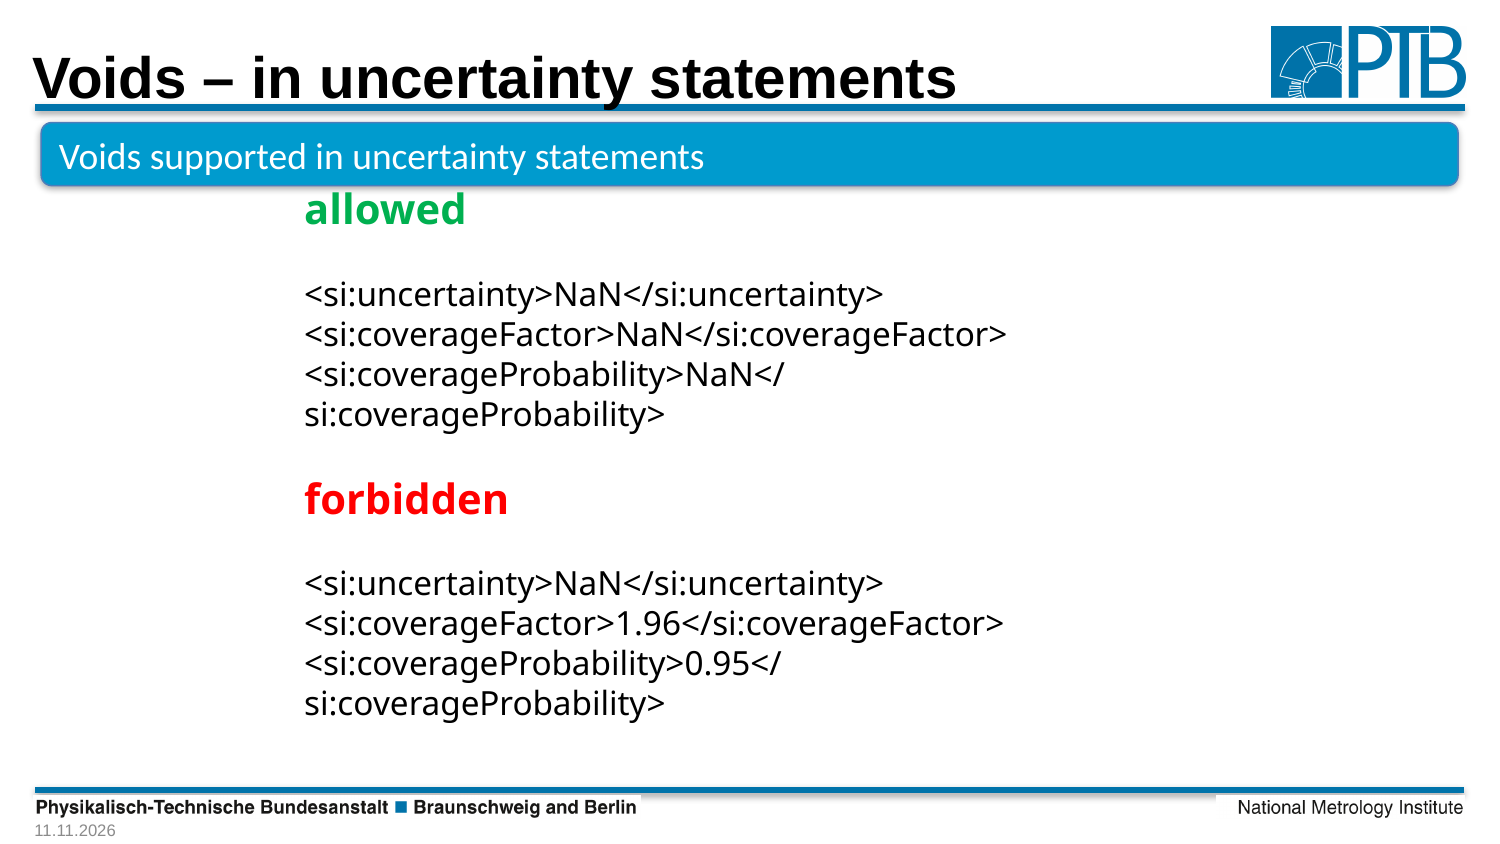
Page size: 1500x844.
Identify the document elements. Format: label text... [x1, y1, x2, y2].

picture [1459, 26, 1467, 75]
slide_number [19, 815, 669, 844]
picture [1459, 80, 1467, 98]
text_box Voids supported in uncertainty statements [40, 121, 1459, 187]
picture [33, 795, 641, 815]
picture [1216, 795, 1465, 819]
title Voids – in uncertainty statements [17, 26, 1459, 123]
text_box allowed <si:uncertainty>NaN</si:uncertainty> <si:coverageFactor>NaN</si:coverageFactor> <si:coverageProbability>NaN</si:coverageProbability> forbidden <si:uncertainty>NaN</si:uncertainty> <si:coverageFactor>1.96</si:coverageFactor> <si:coverageProbability>0.95</si:coverageProbability> [289, 175, 1152, 770]
